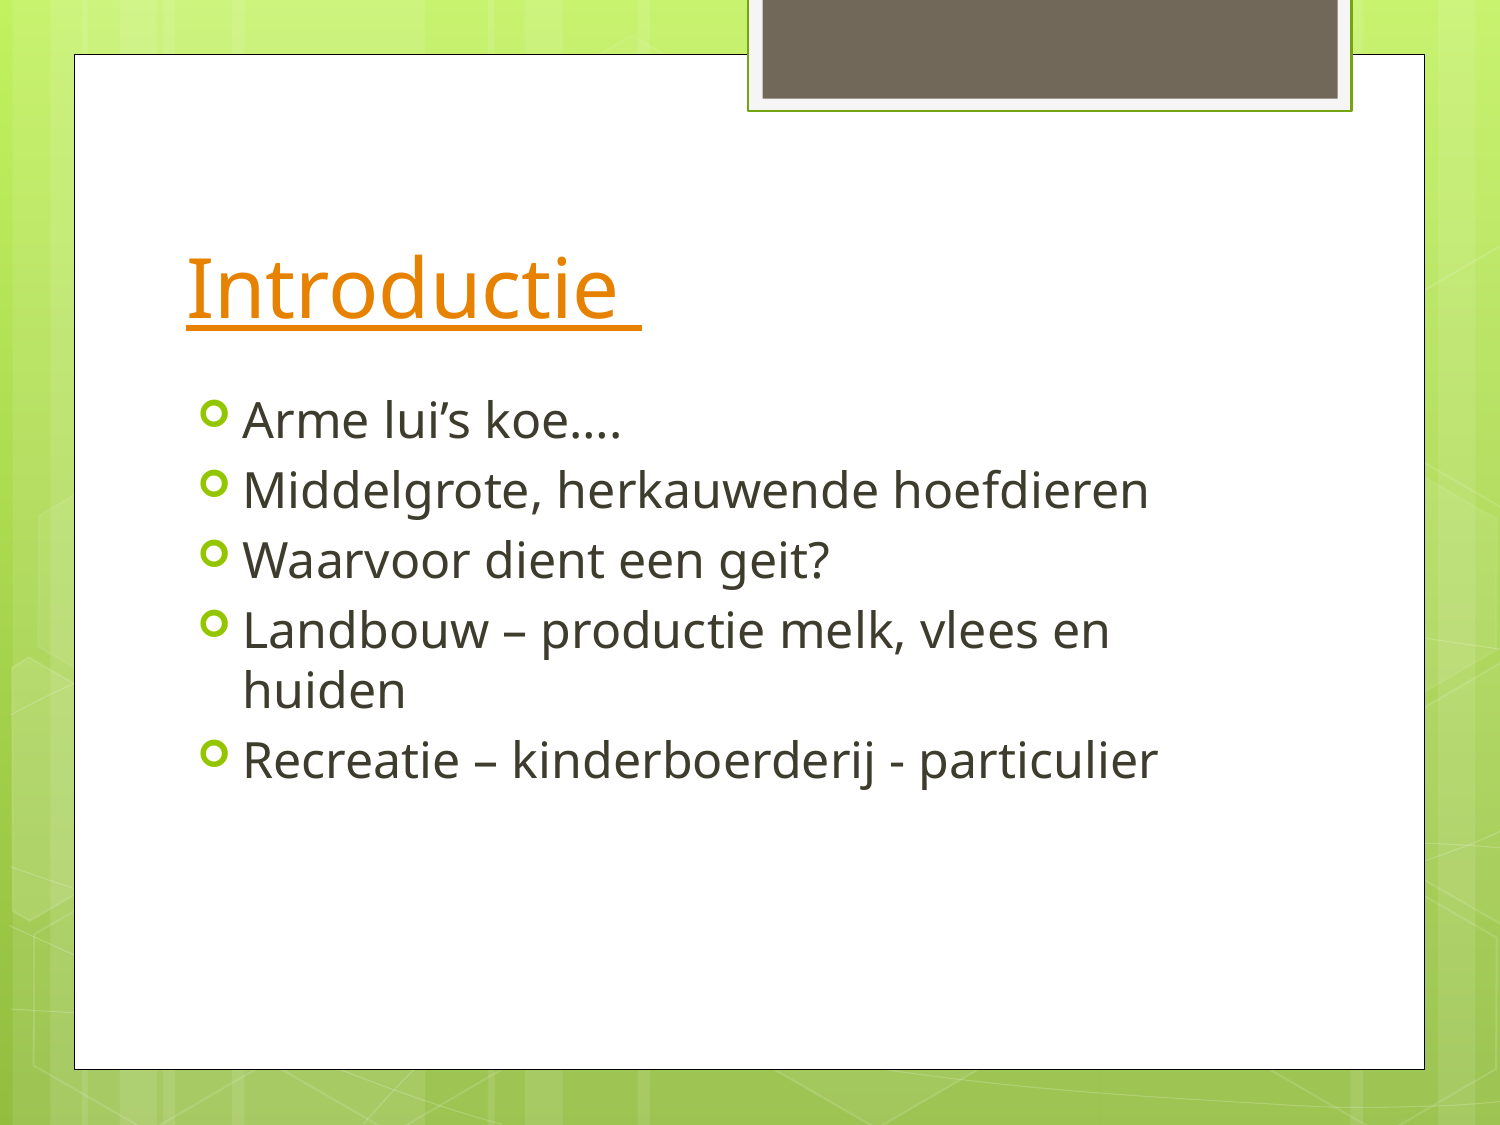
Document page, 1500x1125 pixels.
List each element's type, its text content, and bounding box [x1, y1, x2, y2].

title Introductie [171, 168, 1324, 357]
list Arme lui’s koe…. Middelgrote, herkauwende hoefdieren Waarvoor dient een geit? Landbouw – productie melk, vlees en huiden Recreatie – kinderboerderij - particulier [171, 381, 1283, 957]
